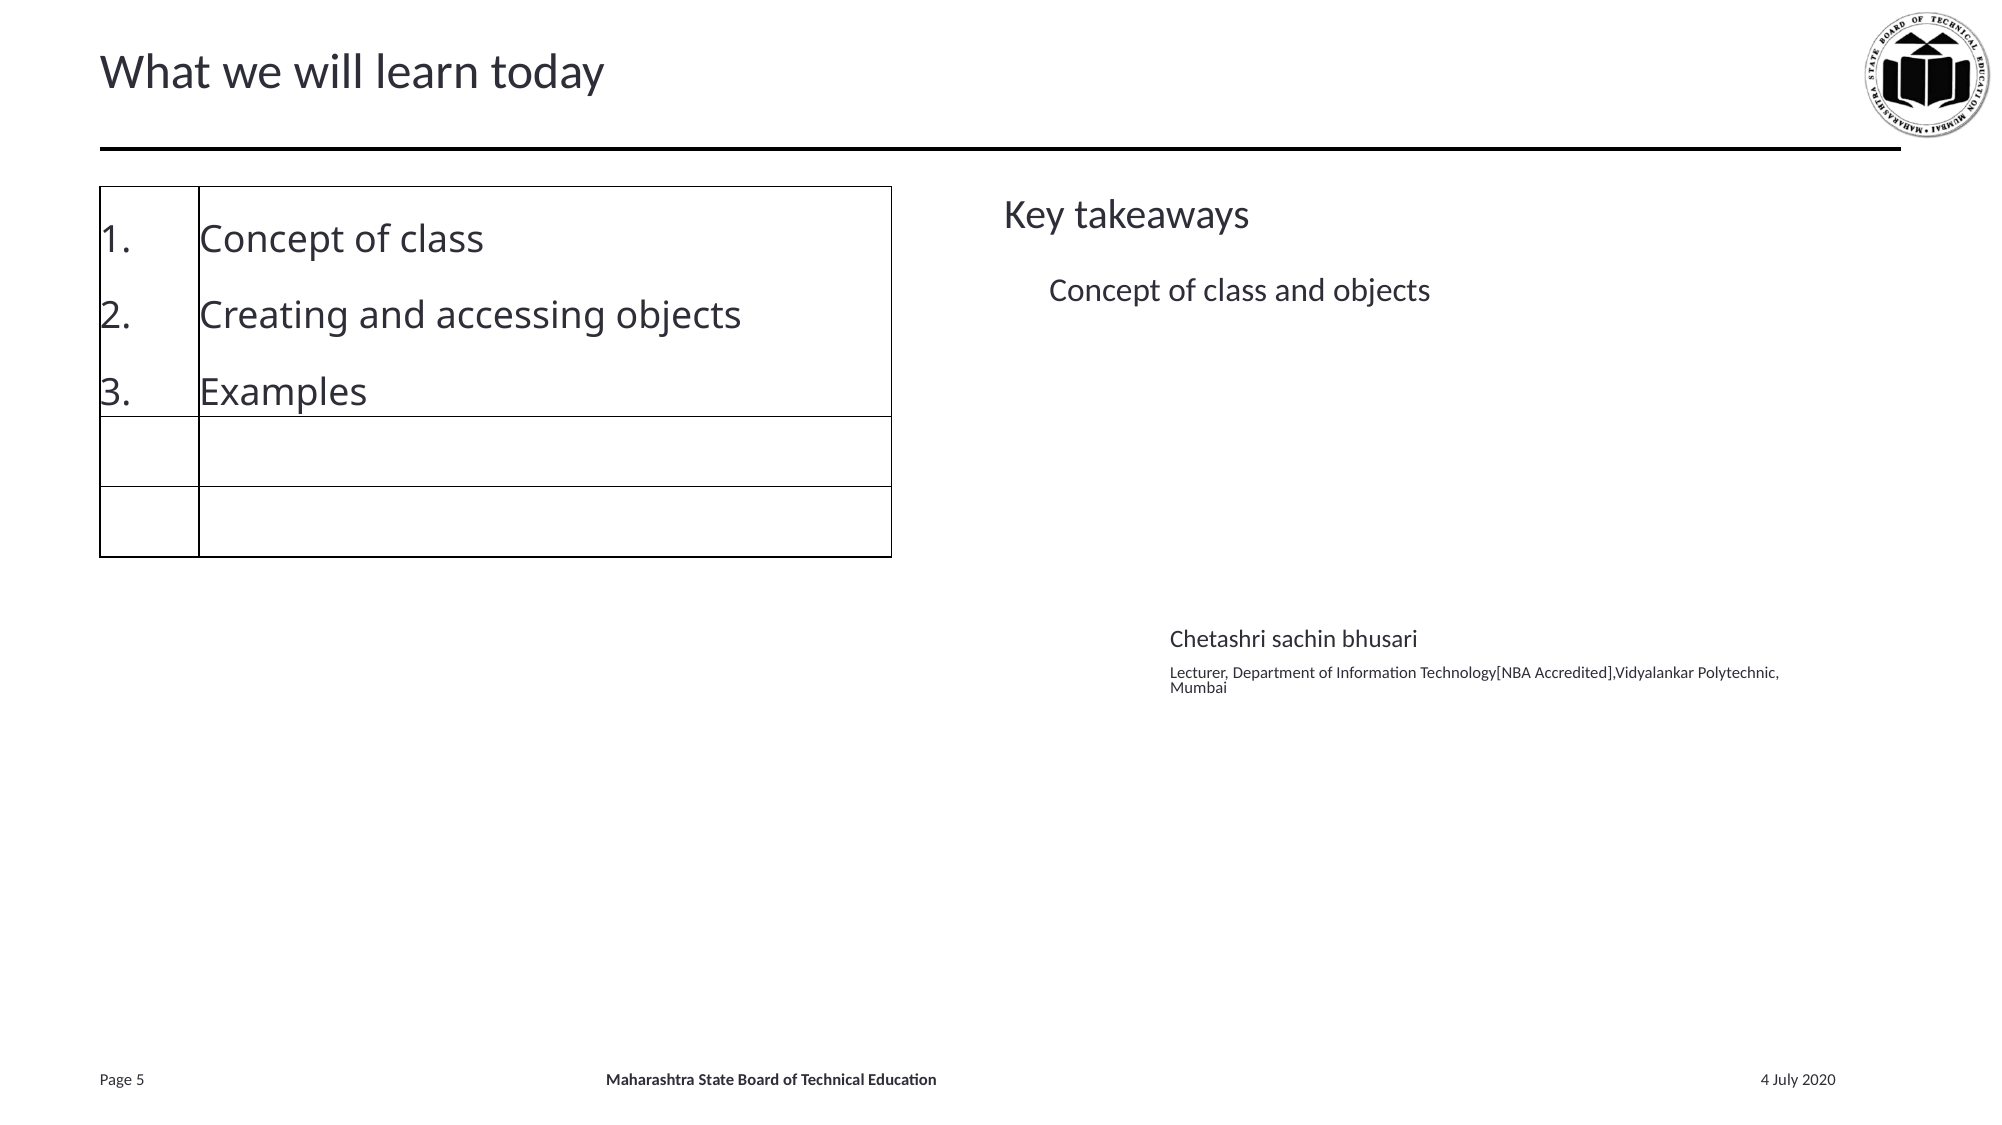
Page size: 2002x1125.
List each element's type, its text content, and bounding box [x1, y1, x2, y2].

title What we will learn today [100, 48, 1901, 146]
table_cell [200, 417, 891, 486]
table_header 1. 2. 3. [101, 187, 198, 416]
list Lecturer, Department of Information Technology[NBA Accredited],Vidyalankar Polytechnic, Mumbai [1170, 665, 1866, 695]
picture [1852, 0, 2001, 149]
table_header Concept of class Creating and accessing objects Examples [200, 187, 891, 416]
table_cell [200, 487, 891, 556]
table_cell [101, 487, 198, 556]
table_cell [101, 417, 198, 486]
list Chetashri sachin bhusari [1170, 625, 1677, 655]
list Key takeaways [1004, 186, 1901, 248]
list Concept of class and objects [1004, 268, 1901, 533]
